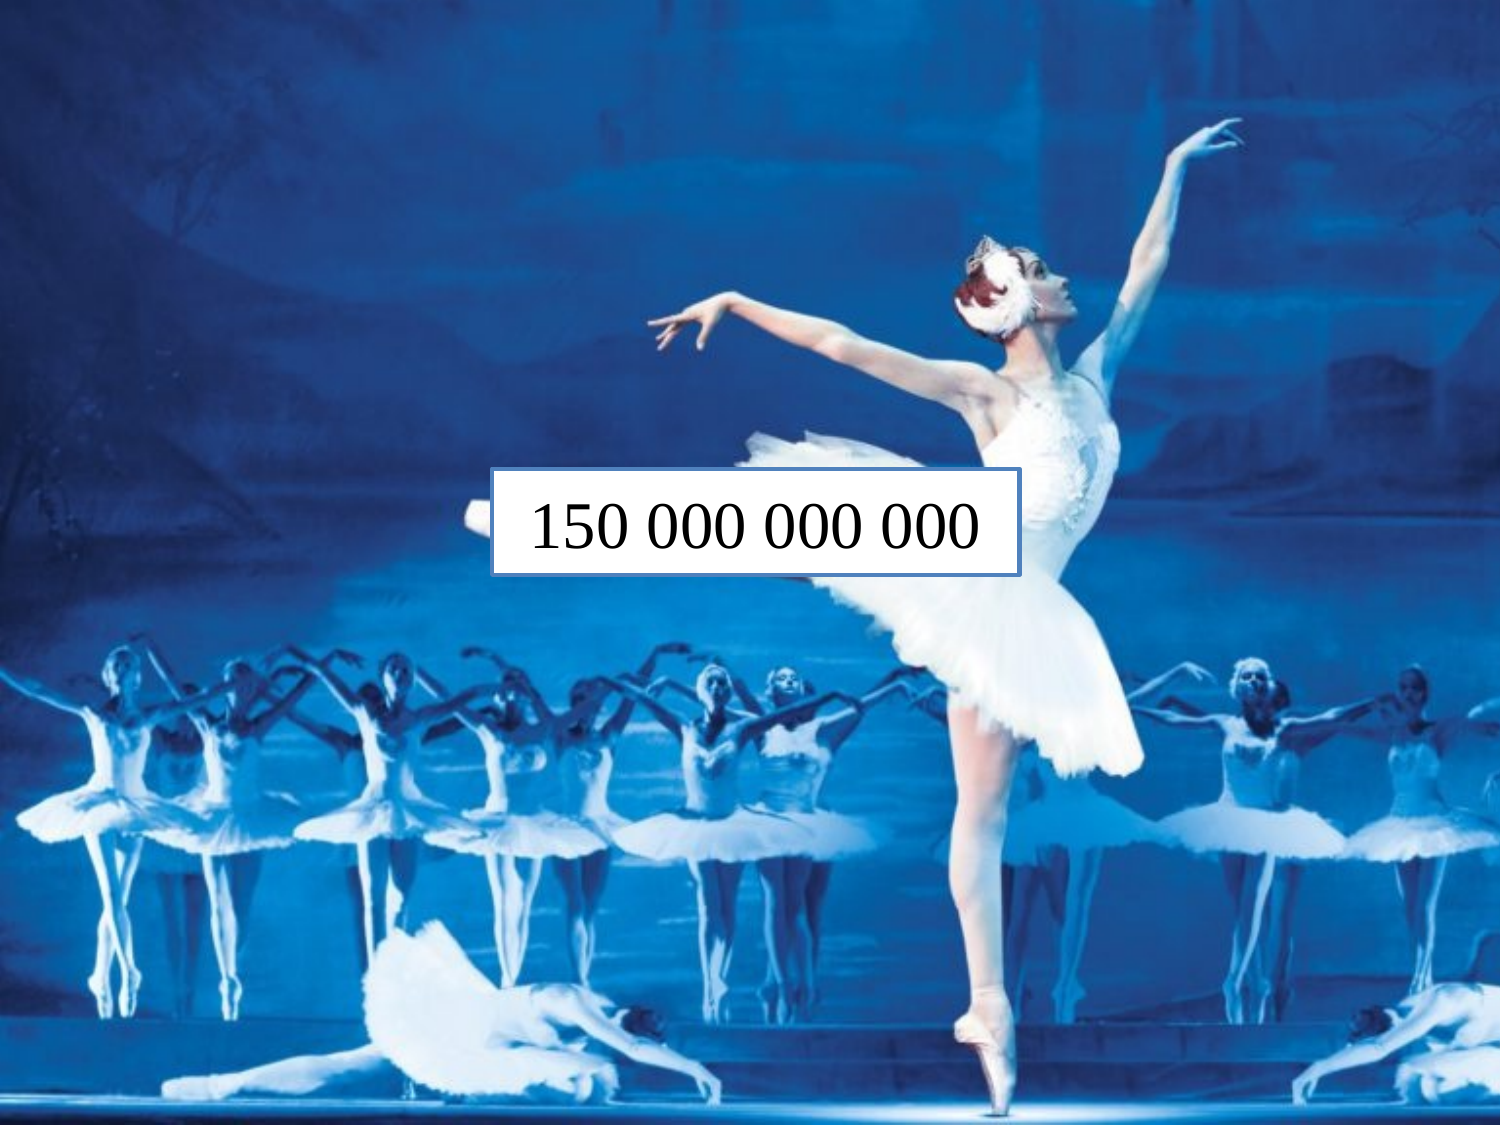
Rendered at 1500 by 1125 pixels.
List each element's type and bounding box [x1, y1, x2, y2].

list [0, 0, 1500, 1125]
